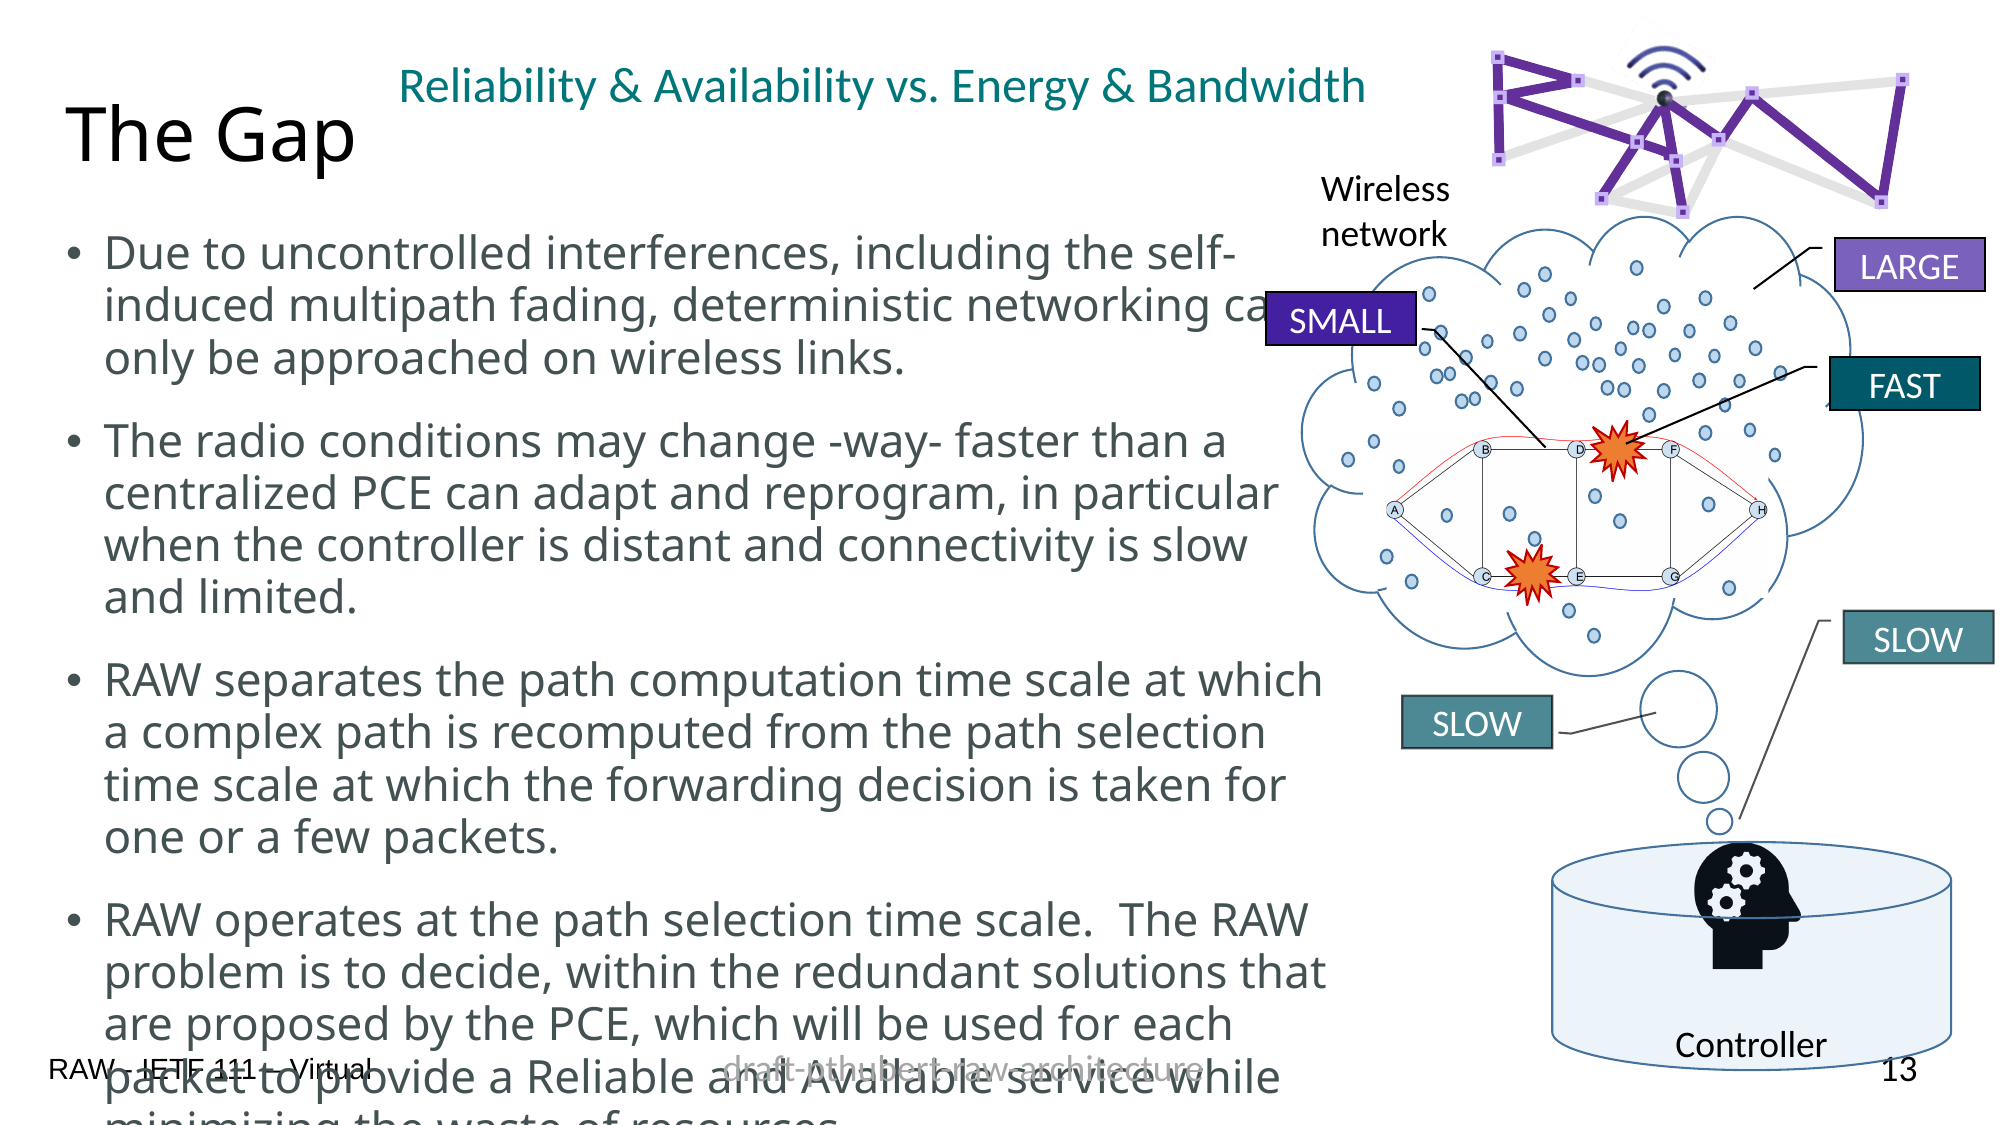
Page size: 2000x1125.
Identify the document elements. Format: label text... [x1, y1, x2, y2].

text_box [1683, 323, 1696, 339]
title The Gap [50, 70, 1927, 209]
text_box [1627, 320, 1640, 336]
text_box FAST [1655, 365, 1818, 430]
text_box [1512, 325, 1528, 342]
text_box [1777, 377, 1787, 382]
text_box SLOW [1558, 711, 1657, 735]
text_box [1454, 393, 1469, 410]
text_box [1537, 266, 1553, 283]
text_box LARGE [1834, 237, 1986, 292]
text_box [1586, 627, 1602, 644]
text_box draft-pthubert-raw-architecture [707, 1036, 1708, 1097]
text_box [1614, 341, 1628, 357]
text_box [1468, 391, 1482, 407]
text_box [1699, 424, 1712, 430]
text_box [1600, 379, 1615, 396]
text_box [1392, 400, 1407, 417]
text_box [1484, 374, 1498, 390]
text_box [1617, 381, 1632, 398]
text_box Controller [1551, 843, 1953, 1072]
text_box [1620, 419, 1629, 430]
slide_number 13 [1708, 1050, 1933, 1097]
text_box [1517, 281, 1532, 298]
text_box LARGE [1753, 246, 1823, 290]
text_box [1668, 347, 1682, 363]
text_box [1561, 602, 1577, 619]
text_box [1639, 669, 1718, 749]
text_box Wireless network [1306, 156, 1474, 261]
text_box [1459, 349, 1473, 365]
text_box [1443, 366, 1457, 382]
text_box [1629, 259, 1644, 277]
text_box [1743, 422, 1757, 430]
text_box [1642, 322, 1657, 339]
text_box [1509, 380, 1524, 397]
text_box [1773, 365, 1788, 378]
text_box SMALL [1421, 327, 1531, 430]
text_box [1692, 372, 1707, 389]
text_box [1542, 306, 1557, 323]
text_box [1575, 354, 1590, 371]
text_box [1300, 215, 1864, 678]
text_box [1723, 315, 1738, 332]
text_box [1481, 333, 1494, 349]
text_box [1379, 548, 1386, 565]
list Due to uncontrolled interferences, including the self-induced multipath fading, deterministic networking can only be approached on wireless links. The radio conditions may change -way- faster than a centralized PCE can adapt and reprogram, in particular when the controller is distant and connectivity is slow and limited. RAW separates the path computation time scale at which a complex path is recomputed from the path selection time scale at which the forwarding decision is taken for one or a few packets. RAW operates at the path selection time scale. The RAW problem is to decide, within the redundant solutions that are proposed by the PCE, which will be used for each packet to provide a Reliable and Available service while minimizing the waste of resources. [51, 220, 1344, 1035]
text_box [1567, 331, 1582, 348]
picture [1464, 0, 1956, 239]
text_box [1718, 401, 1732, 413]
text_box [1698, 290, 1713, 307]
text_box [1769, 447, 1782, 463]
text_box [1429, 368, 1444, 385]
text_box [1631, 357, 1646, 375]
picture [1386, 430, 1769, 598]
text_box [1656, 382, 1671, 399]
text_box Reliability & Availability vs. Energy & Bandwidth [384, 45, 1383, 120]
text_box [1592, 356, 1607, 373]
text_box [1435, 324, 1448, 339]
text_box [1418, 341, 1432, 357]
text_box [1733, 373, 1746, 389]
text_box [1537, 350, 1553, 367]
text_box [1656, 298, 1671, 315]
text_box [1422, 286, 1437, 303]
text_box [1564, 291, 1578, 307]
text_box SMALL [1265, 291, 1417, 346]
text_box FAST [1829, 356, 1981, 411]
text_box [1748, 340, 1763, 357]
text_box [1642, 406, 1657, 423]
text_box SLOW [1738, 619, 1832, 820]
text_box [1341, 451, 1356, 468]
text_box [1367, 375, 1382, 392]
text_box [1705, 807, 1734, 833]
text_box [1367, 433, 1381, 449]
text_box [1433, 332, 1442, 341]
text_box SLOW [1401, 695, 1553, 749]
text_box [1708, 348, 1721, 364]
picture [1672, 833, 1823, 984]
text_box SLOW [1843, 610, 1995, 664]
text_box [1525, 598, 1531, 606]
text_box [1589, 316, 1603, 332]
text_box [1676, 750, 1731, 804]
